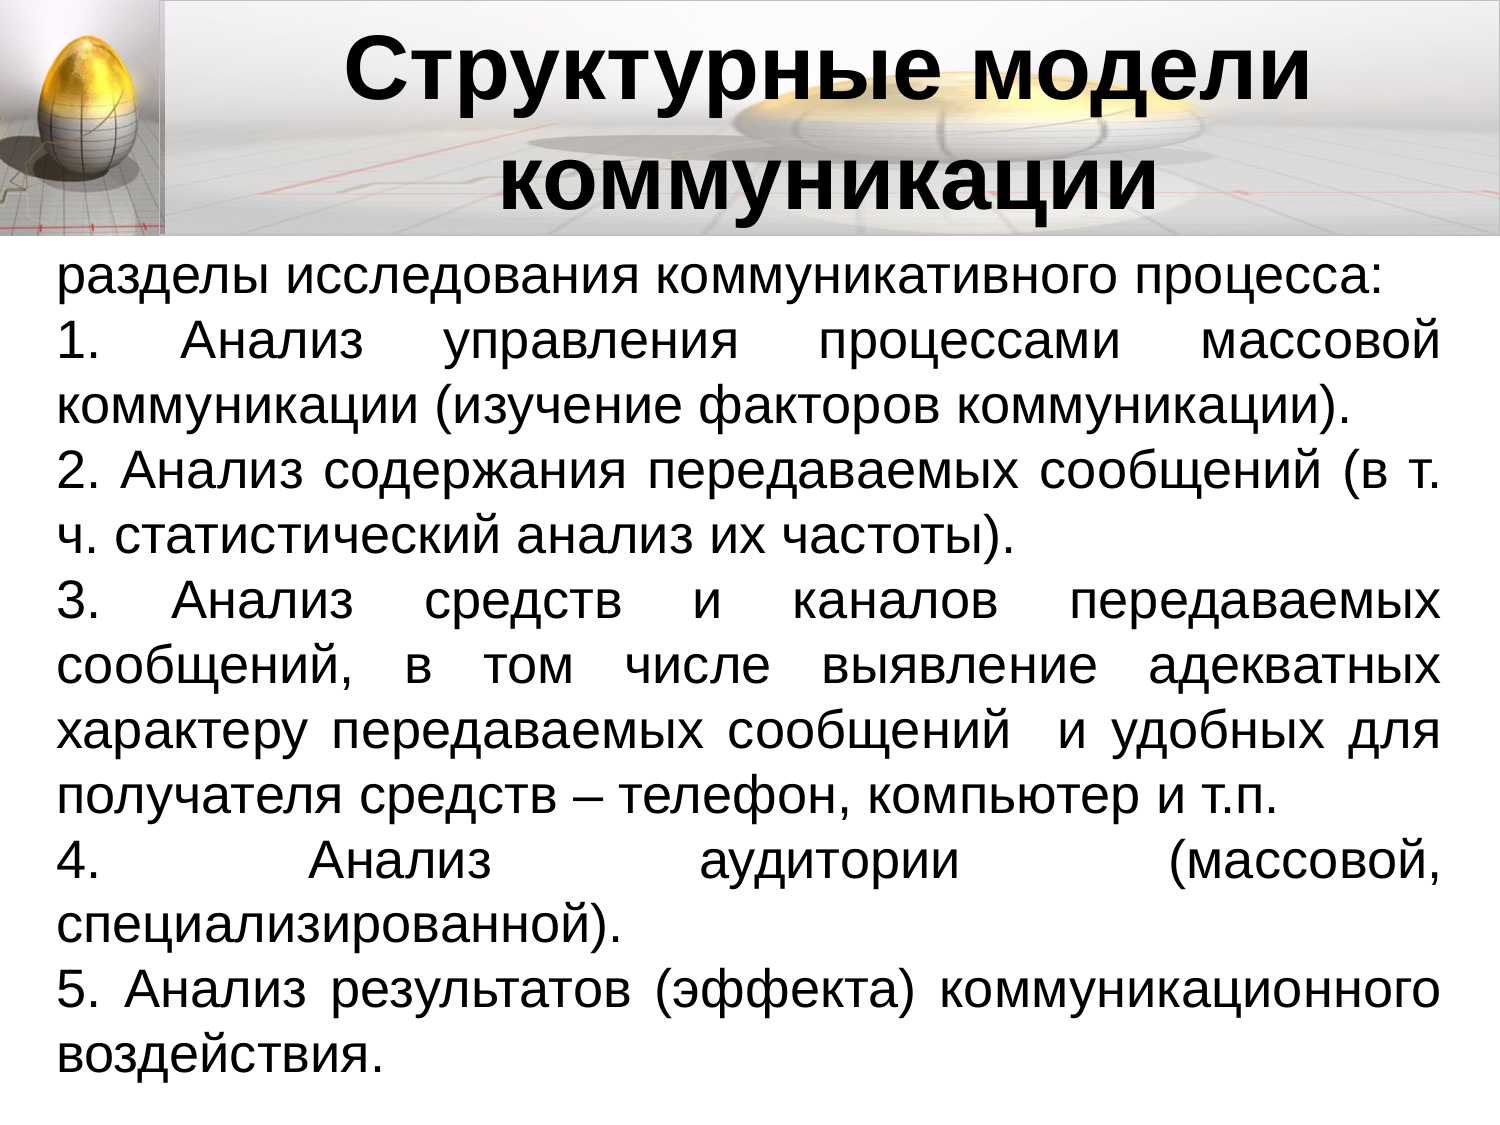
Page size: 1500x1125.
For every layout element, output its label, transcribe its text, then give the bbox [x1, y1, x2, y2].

picture [0, 0, 159, 236]
list разделы исследования коммуникативного процесса: 1. Анализ управления процессами массовой коммуникации (изучение факторов коммуникации). 2. Анализ содержания передаваемых сообщений (в т. ч. статистический анализ их частоты). 3. Анализ средств и каналов передаваемых сообщений, в том числе выявление адекватных характеру передаваемых сообщений и удобных для получателя средств – телефон, компьютер и т.п. 4. Анализ аудитории (массовой, специализированной). 5. Анализ результатов (эффекта) коммуникационного воздействия. [41, 231, 1459, 1095]
title Структурные модели коммуникации [159, 0, 1500, 236]
